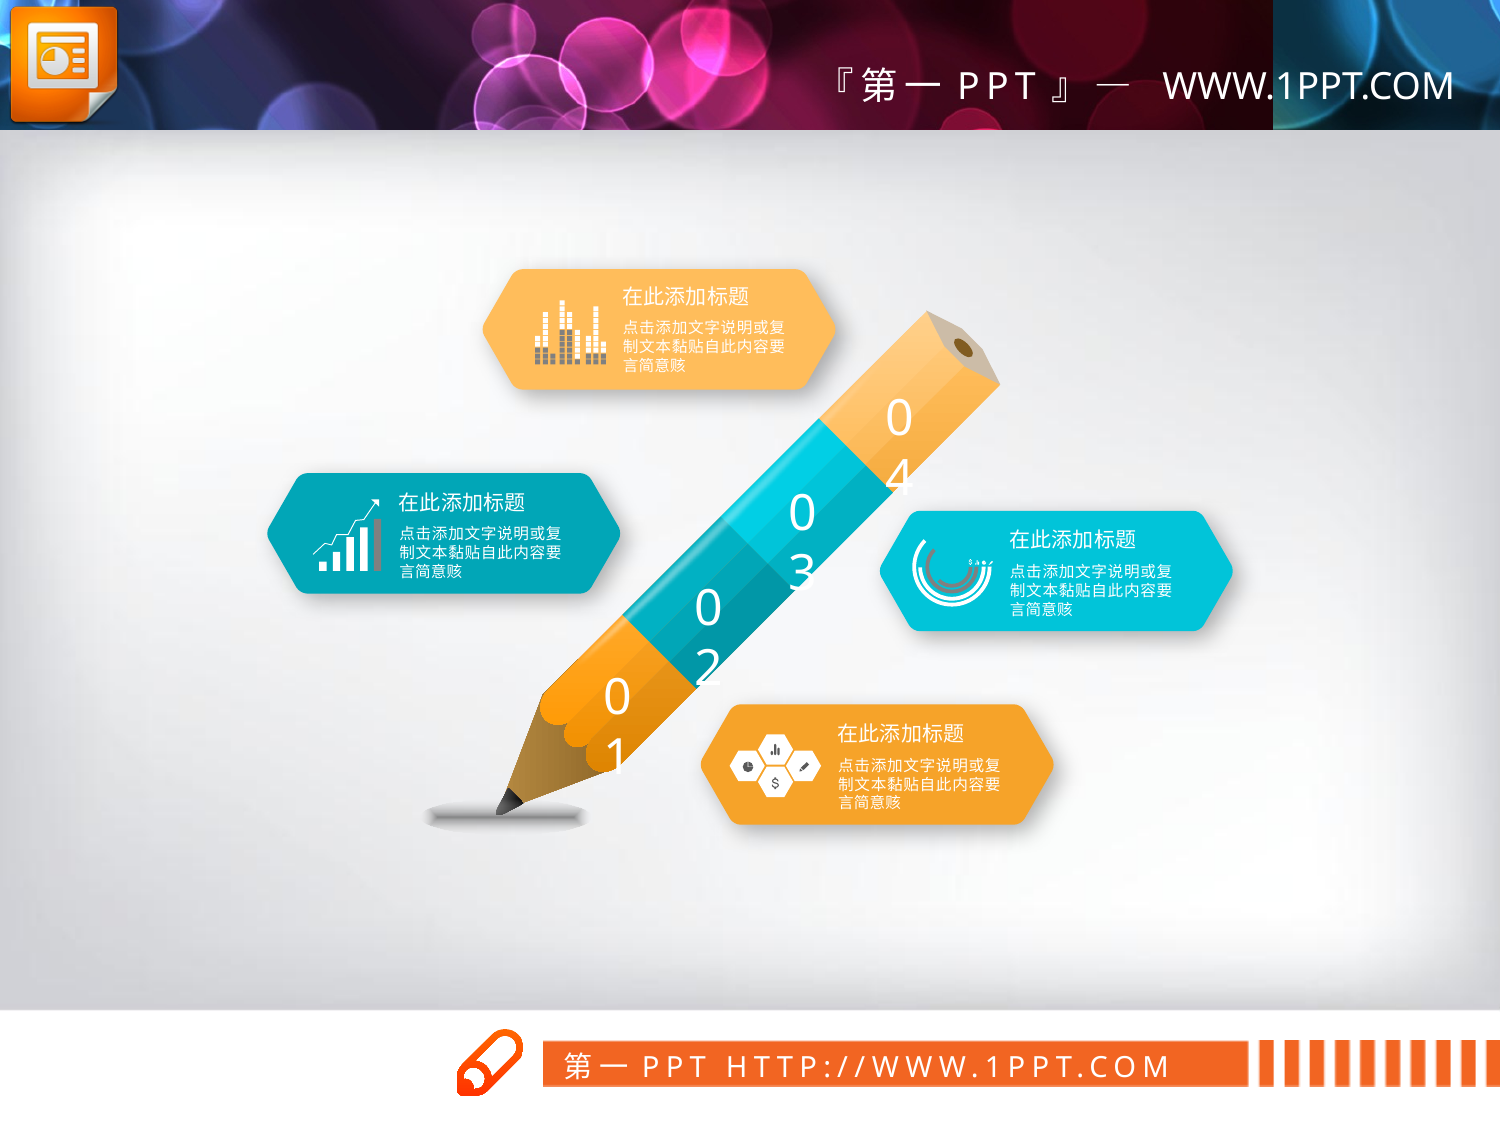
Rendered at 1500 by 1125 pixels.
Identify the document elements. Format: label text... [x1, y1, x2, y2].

picture [0, 0, 1500, 1012]
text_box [312, 499, 382, 572]
text_box [267, 473, 615, 594]
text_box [822, 713, 1016, 821]
picture [543, 1040, 1500, 1087]
text_box 04 [856, 377, 943, 513]
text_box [729, 734, 822, 798]
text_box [395, 520, 1075, 835]
text_box [482, 269, 836, 390]
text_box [994, 519, 1188, 627]
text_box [911, 538, 994, 607]
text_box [535, 300, 607, 365]
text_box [607, 275, 801, 384]
text_box 03 [760, 473, 847, 519]
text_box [383, 481, 577, 589]
text_box [907, 510, 1233, 632]
